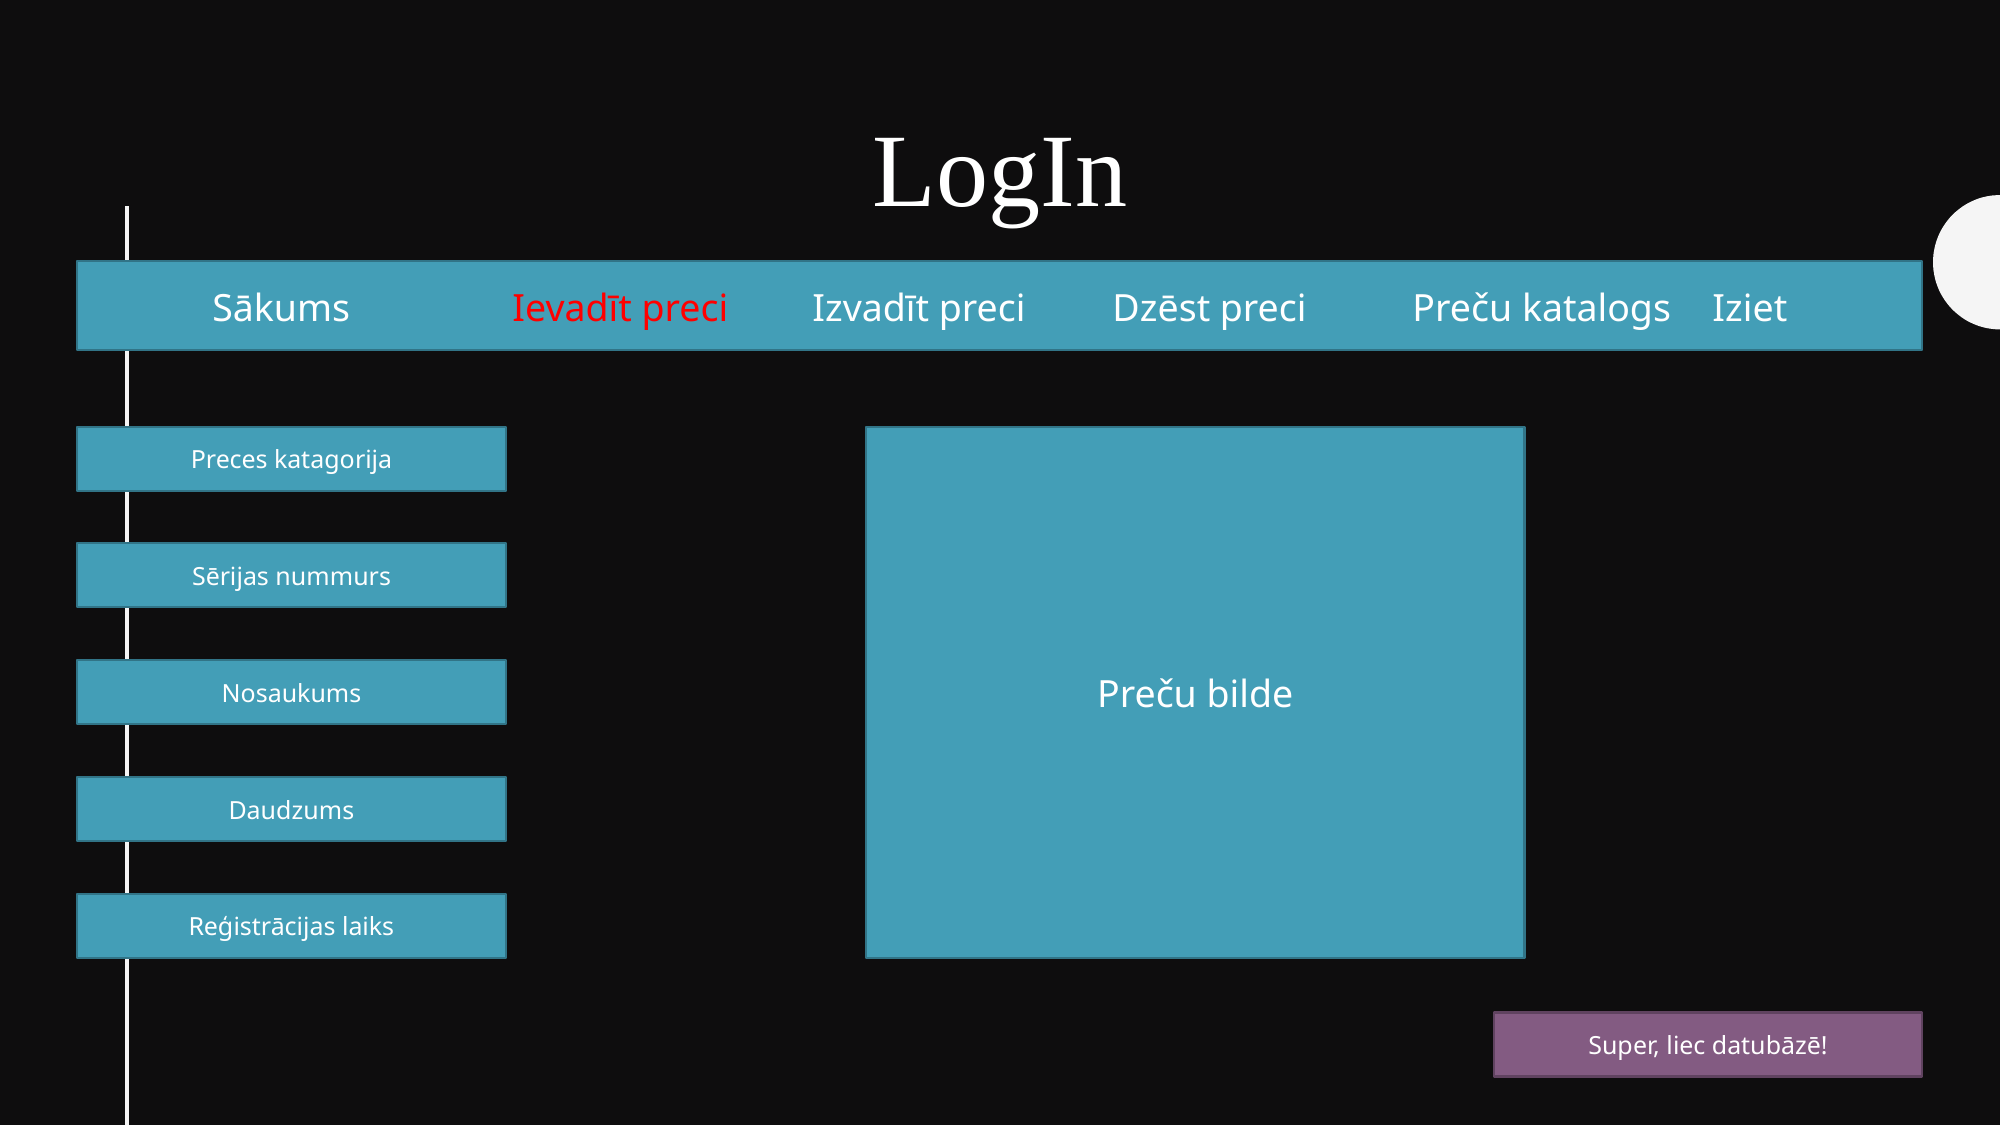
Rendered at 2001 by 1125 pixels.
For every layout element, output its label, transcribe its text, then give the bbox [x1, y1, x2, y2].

text_box Daudzums [76, 776, 507, 842]
text_box Preču bilde [865, 426, 1526, 959]
text_box Nosaukums [76, 659, 507, 725]
text_box Super, liec datubāzē! [1493, 1011, 1923, 1078]
text_box LogIn [0, 95, 2000, 236]
text_box Preces katagorija [76, 426, 507, 492]
text_box Sākums Ievadīt preci Izvadīt preci Dzēst preci Preču katalogs Iziet [76, 260, 1923, 351]
text_box Sērijas nummurs [76, 542, 507, 608]
text_box Reģistrācijas laiks [76, 893, 507, 959]
